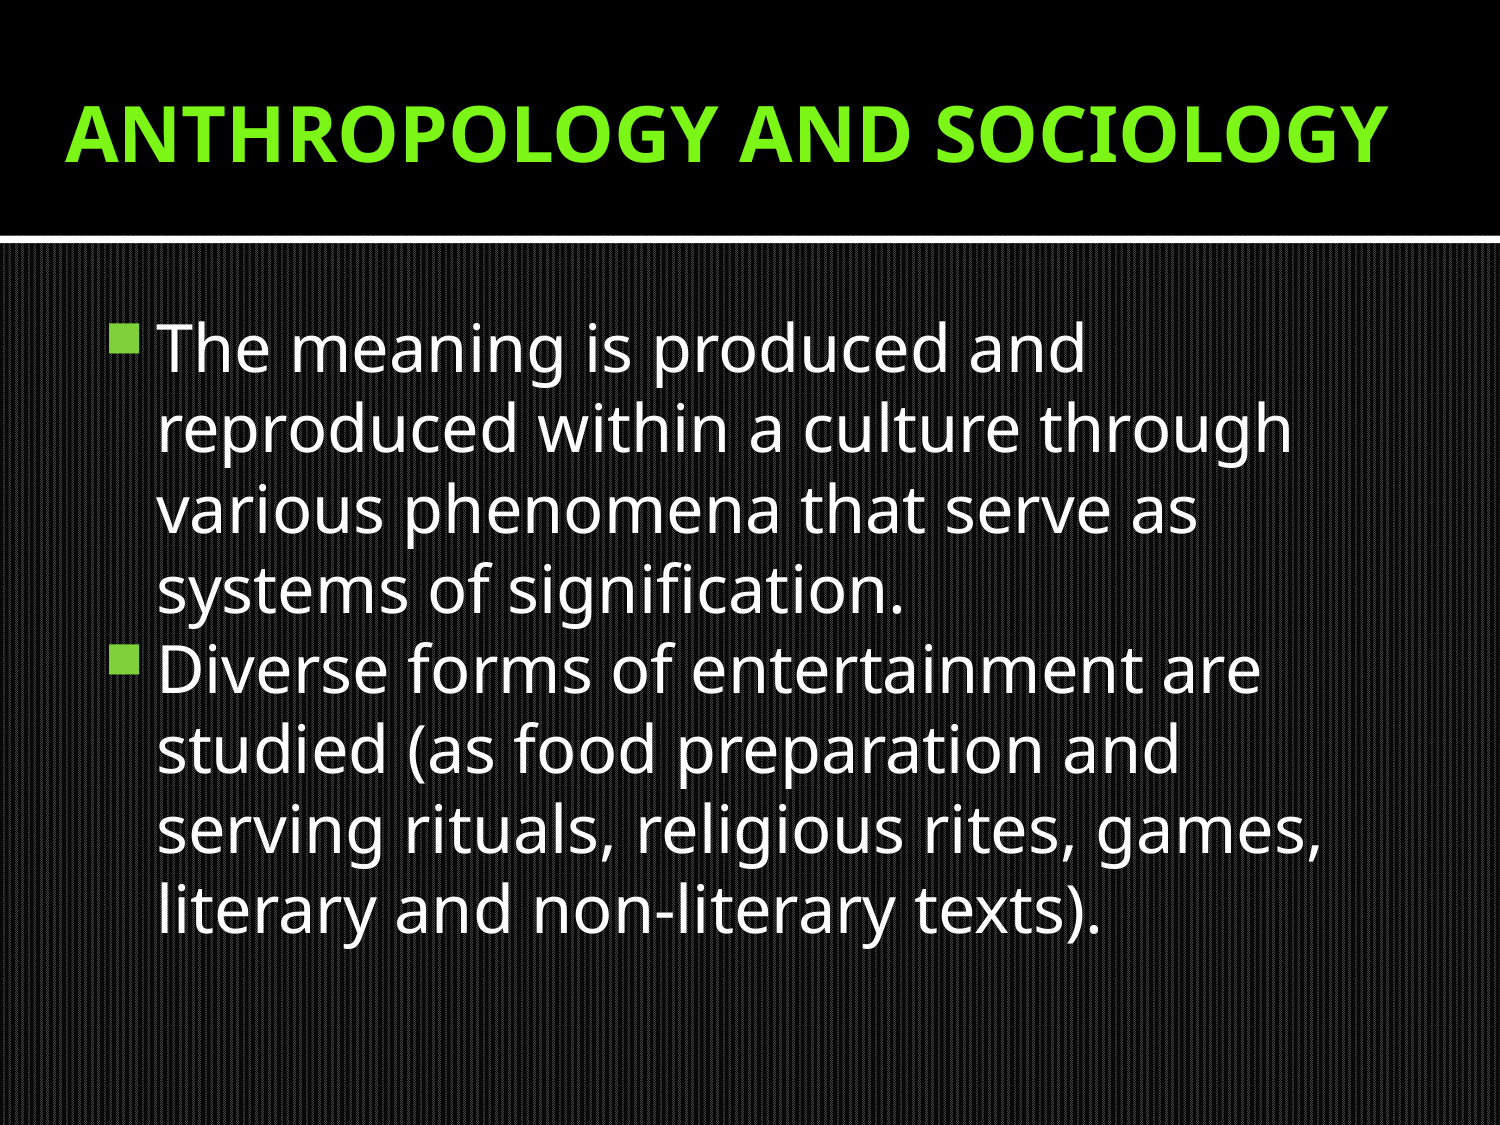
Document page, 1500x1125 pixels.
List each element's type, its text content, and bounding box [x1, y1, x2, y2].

title ANTHROPOLOGY AND SOCIOLOGY [50, 75, 1400, 281]
list The meaning is produced and reproduced within a culture through various phenomena that serve as systems of signification. Diverse forms of entertainment are studied (as food preparation and serving rituals, religious rites, games, literary and non-literary texts). [75, 291, 1425, 1050]
